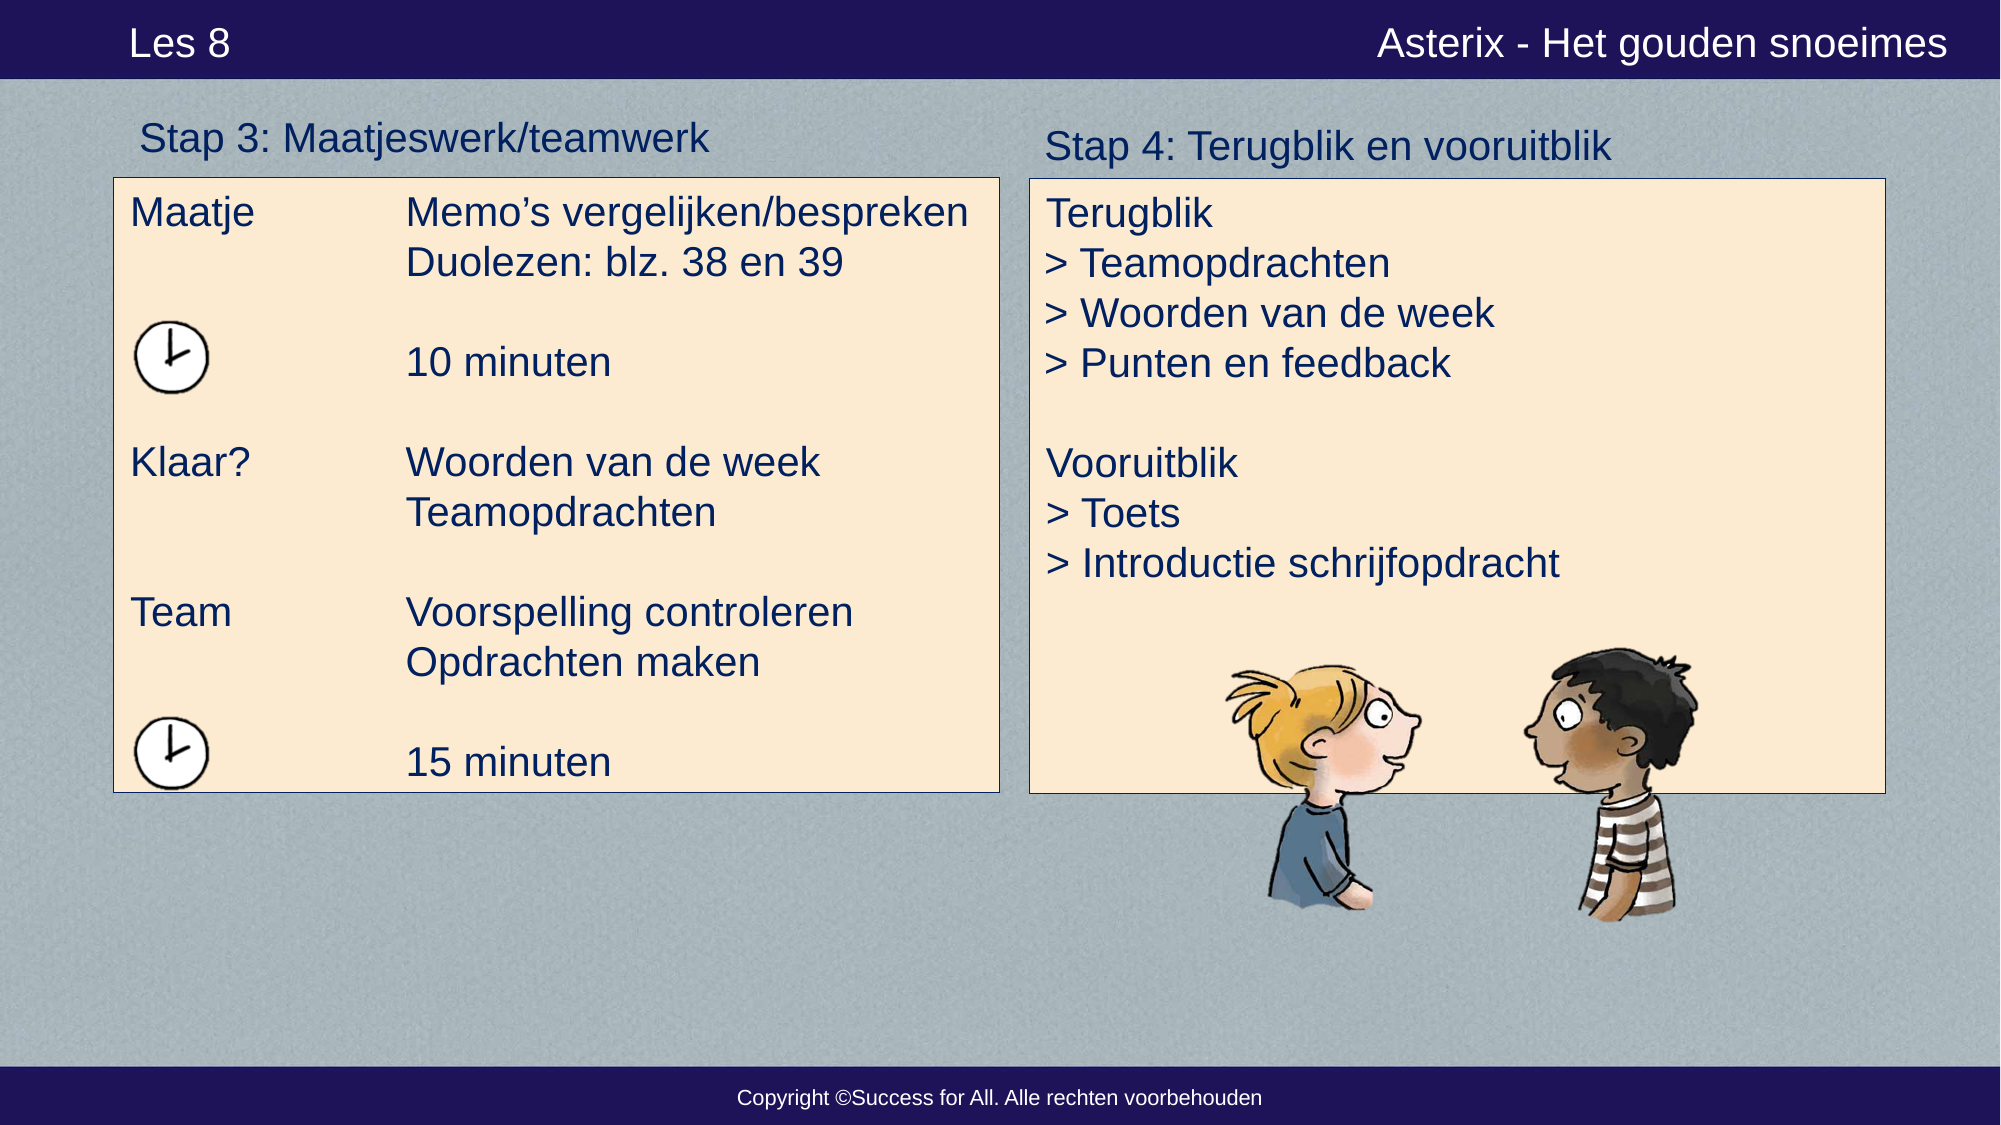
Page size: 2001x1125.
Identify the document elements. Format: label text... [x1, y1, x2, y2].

text_box Maatje Memo’s vergelijken/bespreken Duolezen: blz. 38 en 39 10 minuten Klaar? Woorden van de week Teamopdrachten Team Voorspelling controleren Opdrachten maken 15 minuten [113, 177, 1000, 793]
text_box Copyright ©Success for All. Alle rechten voorbehouden [0, 1076, 2000, 1125]
text_box Les 8 [114, 8, 354, 73]
text_box Terugblik > Teamopdrachten > Woorden van de week > Punten en feedback Vooruitblik > Toets > Introductie schrijfopdracht [1029, 178, 1886, 794]
text_box Asterix - Het gouden snoeimes [786, 8, 1963, 73]
picture [0, 0, 2001, 1125]
text_box Stap 4: Terugblik en vooruitblik [1029, 111, 1822, 177]
text_box Stap 3: Maatjeswerk/teamwerk [124, 103, 917, 169]
